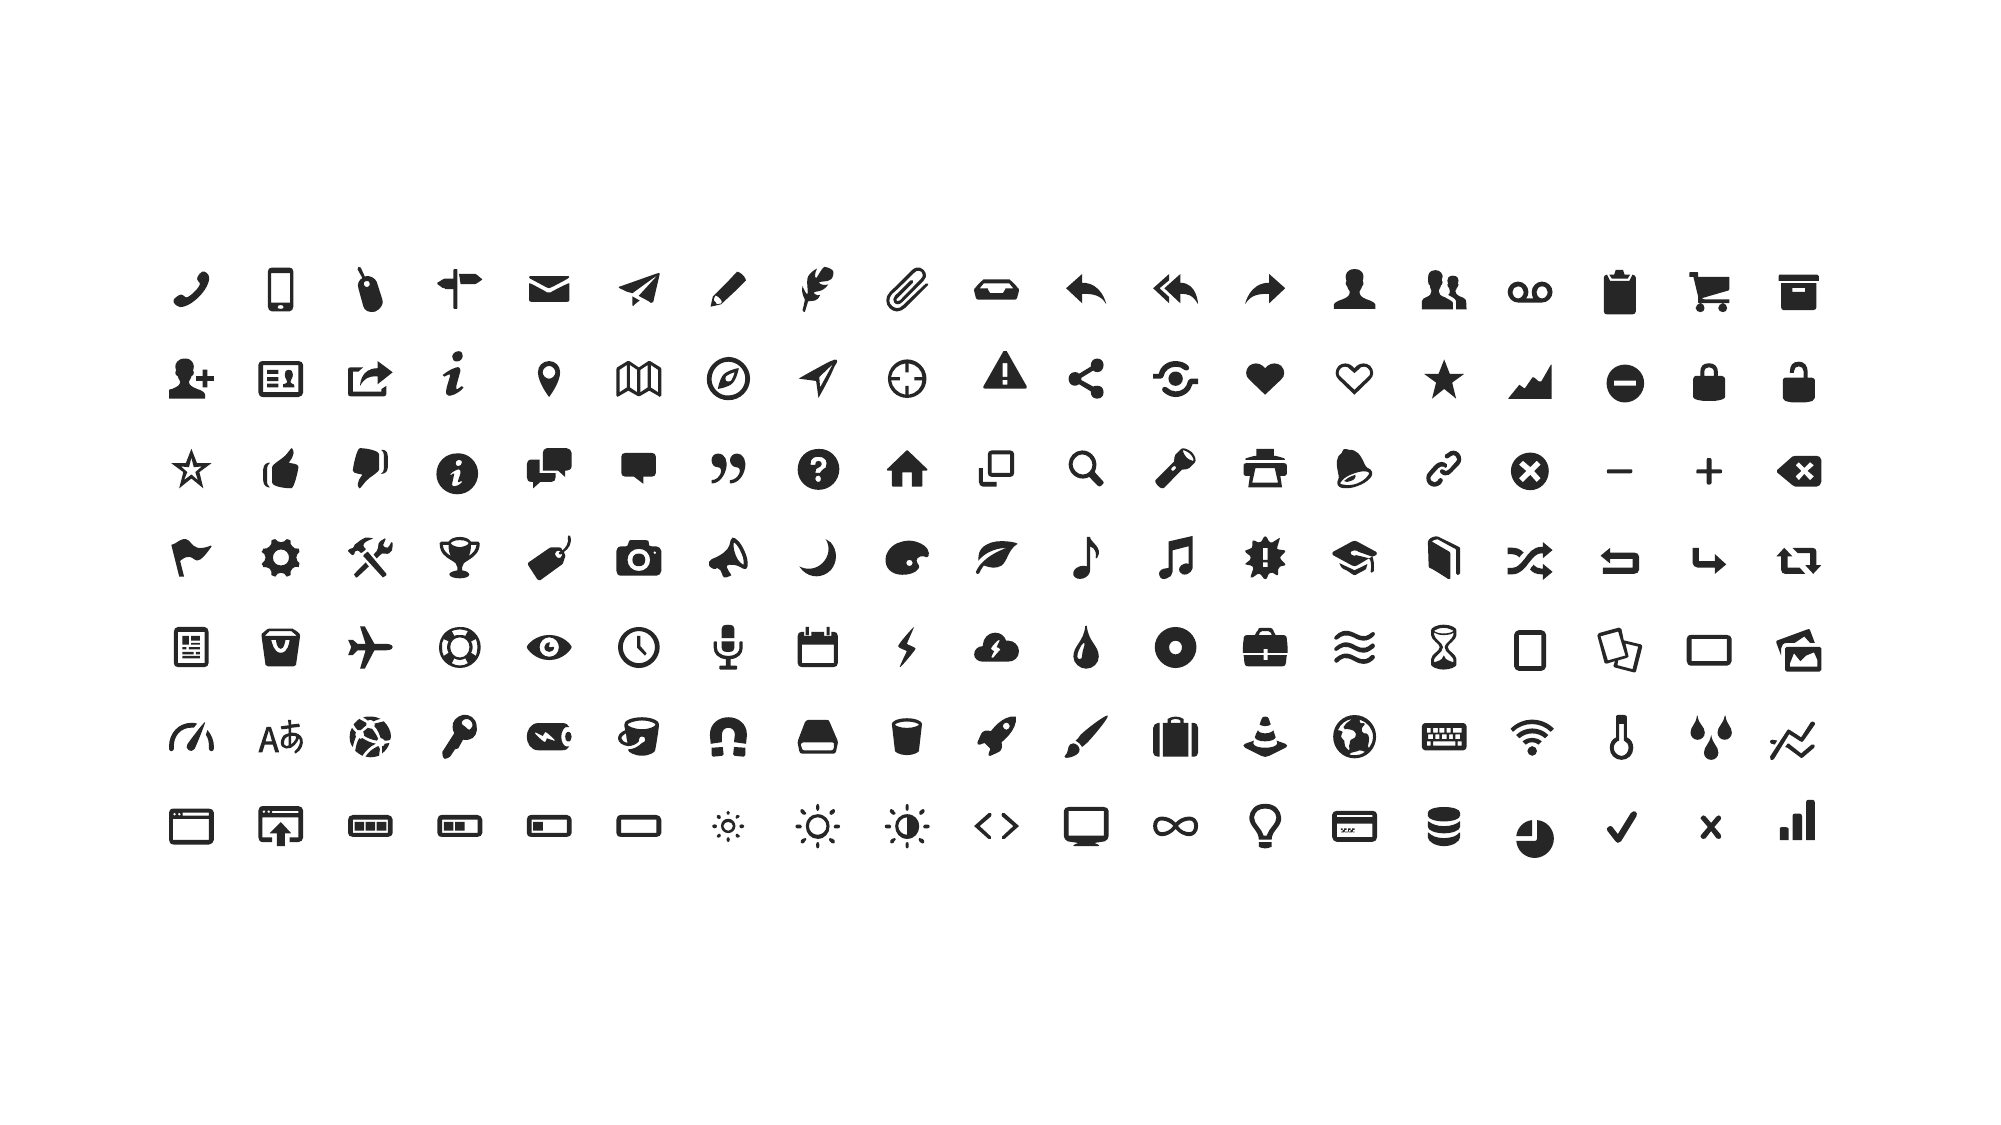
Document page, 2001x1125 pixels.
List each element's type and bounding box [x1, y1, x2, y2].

text_box [1242, 627, 1288, 653]
text_box [1686, 634, 1732, 666]
text_box [974, 813, 992, 839]
text_box [797, 448, 840, 490]
text_box [884, 824, 892, 829]
text_box [1333, 269, 1376, 309]
text_box [173, 271, 210, 308]
text_box [1245, 536, 1286, 580]
text_box [1427, 536, 1461, 579]
text_box [1245, 448, 1285, 460]
text_box [1606, 364, 1645, 403]
text_box [1245, 273, 1286, 305]
text_box [1064, 715, 1108, 758]
text_box [1427, 821, 1461, 834]
text_box [975, 541, 1018, 574]
text_box [363, 727, 379, 741]
text_box [1692, 547, 1727, 574]
text_box [891, 718, 923, 756]
text_box [1153, 361, 1190, 379]
text_box [983, 351, 1027, 389]
text_box [1249, 803, 1282, 840]
text_box [1603, 269, 1636, 315]
text_box [1333, 715, 1377, 759]
text_box [898, 626, 916, 668]
text_box [1447, 275, 1467, 310]
text_box [1530, 563, 1553, 580]
text_box [1155, 448, 1196, 489]
text_box [1332, 810, 1378, 842]
text_box [171, 539, 212, 577]
text_box [706, 356, 751, 401]
text_box [1703, 734, 1719, 760]
text_box [267, 267, 294, 312]
text_box [800, 809, 807, 815]
text_box [1068, 358, 1104, 399]
text_box [1779, 827, 1789, 841]
text_box [797, 719, 838, 754]
text_box [710, 271, 746, 307]
text_box [713, 624, 744, 670]
text_box [365, 746, 380, 758]
text_box [805, 814, 830, 839]
text_box [1508, 364, 1552, 399]
text_box [1792, 813, 1803, 841]
text_box [616, 540, 662, 576]
text_box [1427, 832, 1461, 847]
text_box [442, 714, 477, 759]
text_box [887, 359, 927, 398]
text_box [459, 273, 483, 285]
text_box [1600, 547, 1640, 574]
text_box [186, 722, 206, 751]
text_box [1153, 722, 1160, 757]
text_box [348, 537, 373, 556]
text_box [711, 746, 724, 757]
text_box [542, 448, 572, 478]
text_box [733, 746, 746, 757]
text_box [374, 721, 392, 741]
text_box [1334, 630, 1375, 641]
text_box [1510, 452, 1549, 491]
text_box [829, 809, 836, 815]
text_box [1258, 842, 1272, 849]
text_box [526, 634, 572, 661]
text_box [632, 296, 640, 307]
text_box [1334, 642, 1375, 653]
text_box [1516, 728, 1549, 739]
text_box [196, 369, 214, 388]
text_box [1421, 270, 1453, 310]
text_box [353, 718, 367, 731]
text_box [258, 806, 304, 843]
text_box [1770, 721, 1815, 760]
text_box [272, 448, 299, 489]
text_box [261, 628, 301, 667]
text_box [439, 626, 481, 668]
text_box [1191, 722, 1199, 757]
text_box [1717, 715, 1732, 740]
text_box [348, 626, 393, 669]
text_box [1693, 363, 1726, 401]
text_box [886, 450, 928, 487]
text_box [890, 837, 896, 844]
text_box [797, 626, 838, 668]
text_box [800, 837, 807, 844]
text_box [1609, 714, 1634, 760]
text_box [1063, 806, 1109, 847]
text_box [258, 361, 304, 398]
text_box [918, 837, 925, 844]
text_box [1777, 455, 1822, 487]
text_box [1332, 540, 1377, 573]
text_box [1336, 449, 1373, 489]
text_box [618, 717, 659, 756]
text_box [258, 726, 280, 753]
text_box [1606, 811, 1637, 843]
text_box [526, 723, 570, 751]
text_box [173, 626, 209, 668]
text_box [437, 814, 483, 837]
text_box [1246, 363, 1285, 395]
text_box [1597, 627, 1643, 673]
text_box [171, 448, 212, 489]
text_box [1510, 719, 1554, 732]
text_box [529, 283, 570, 302]
text_box [1776, 629, 1815, 656]
text_box [978, 468, 997, 487]
text_box [618, 272, 660, 303]
text_box [263, 462, 270, 488]
text_box [987, 450, 1015, 477]
text_box [1507, 281, 1553, 303]
text_box [1001, 813, 1019, 839]
text_box [442, 367, 464, 396]
text_box [799, 539, 836, 577]
text_box [1153, 816, 1199, 837]
text_box [526, 459, 556, 489]
text_box [621, 452, 656, 484]
text_box [721, 818, 736, 834]
text_box [1164, 273, 1199, 305]
text_box [565, 731, 572, 742]
text_box [1243, 730, 1288, 757]
text_box [1527, 746, 1538, 756]
text_box [1073, 625, 1099, 669]
text_box [1162, 716, 1189, 757]
text_box [798, 359, 838, 398]
text_box [169, 808, 214, 845]
text_box [1339, 563, 1368, 576]
text_box [1243, 463, 1287, 488]
text_box [529, 276, 570, 289]
text_box [280, 719, 303, 754]
text_box [1782, 361, 1815, 403]
text_box [1431, 624, 1457, 670]
text_box [1776, 547, 1806, 574]
text_box [1162, 378, 1199, 398]
text_box [711, 453, 727, 484]
text_box [439, 536, 480, 579]
text_box [348, 367, 387, 397]
text_box [436, 453, 479, 495]
text_box [1158, 535, 1193, 580]
text_box [527, 535, 571, 581]
text_box [1439, 450, 1462, 476]
text_box [1690, 715, 1705, 740]
text_box [616, 814, 662, 837]
text_box [1781, 283, 1817, 311]
text_box [1066, 273, 1107, 305]
text_box [205, 730, 214, 752]
text_box [169, 358, 206, 399]
text_box [1421, 723, 1467, 751]
text_box [1068, 450, 1104, 487]
text_box [357, 266, 383, 313]
text_box [1426, 461, 1447, 487]
text_box [977, 716, 1016, 756]
text_box [709, 537, 748, 578]
text_box [526, 814, 572, 837]
text_box [169, 722, 198, 752]
text_box [352, 448, 380, 489]
text_box [1516, 820, 1554, 858]
text_box [616, 361, 662, 398]
text_box [974, 632, 1019, 662]
text_box [1514, 630, 1547, 671]
text_box [889, 809, 896, 815]
text_box [829, 837, 835, 844]
text_box [617, 626, 661, 669]
text_box [1154, 626, 1197, 669]
text_box [895, 814, 920, 839]
text_box [1073, 536, 1099, 579]
text_box [1700, 815, 1722, 839]
text_box [381, 449, 388, 474]
text_box [1689, 272, 1730, 313]
text_box [349, 727, 356, 747]
text_box [1168, 371, 1183, 386]
text_box [1606, 469, 1633, 474]
text_box [885, 540, 929, 575]
text_box [261, 539, 300, 577]
text_box [1153, 273, 1170, 304]
text_box [1427, 806, 1461, 822]
text_box [348, 814, 393, 837]
text_box [382, 742, 390, 754]
text_box [269, 822, 292, 847]
text_box [1507, 542, 1553, 575]
text_box [537, 361, 561, 398]
text_box [1243, 655, 1287, 667]
text_box [729, 453, 746, 484]
text_box [1785, 646, 1822, 672]
text_box [355, 738, 376, 756]
text_box [363, 716, 381, 722]
text_box [360, 361, 393, 386]
text_box [1334, 653, 1375, 664]
text_box [452, 351, 463, 362]
text_box [1335, 363, 1374, 395]
text_box [974, 279, 1019, 300]
text_box [1778, 274, 1819, 281]
text_box [709, 717, 747, 744]
text_box [802, 266, 834, 312]
text_box [1792, 547, 1822, 574]
text_box [1696, 458, 1723, 485]
text_box [886, 267, 929, 312]
text_box [1424, 359, 1465, 399]
text_box [353, 538, 393, 578]
text_box [437, 269, 458, 309]
text_box [833, 824, 841, 829]
text_box [1522, 737, 1542, 745]
text_box [1806, 799, 1815, 841]
text_box [1259, 716, 1271, 727]
